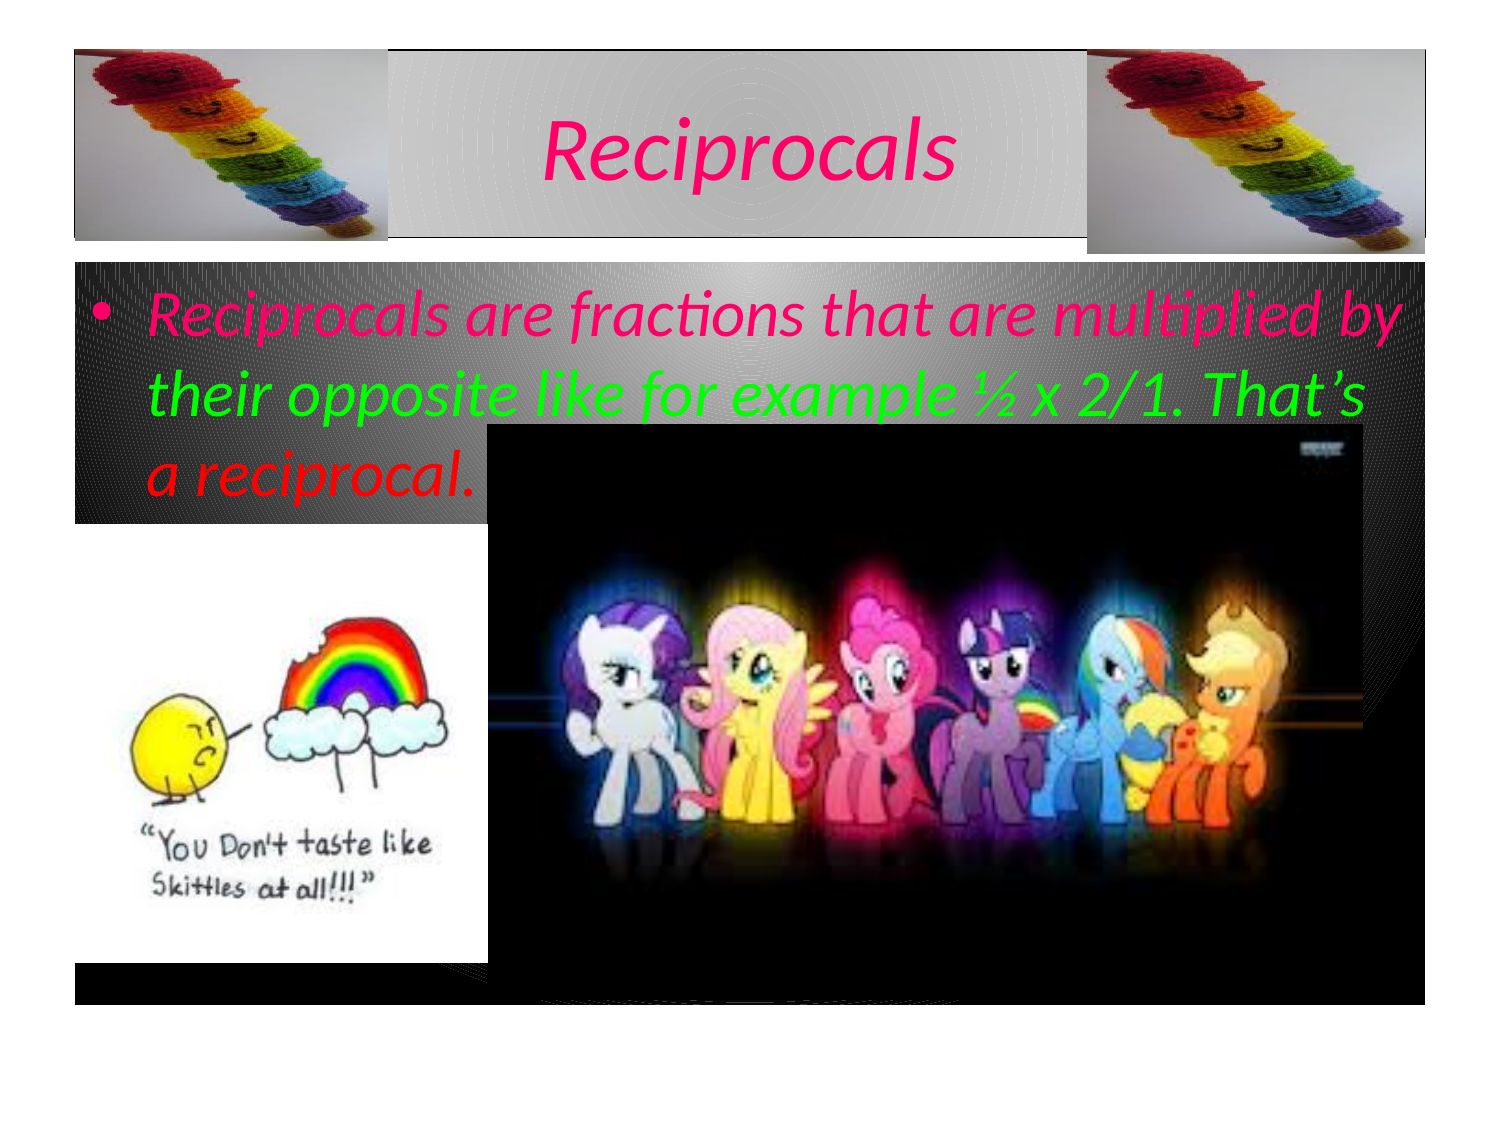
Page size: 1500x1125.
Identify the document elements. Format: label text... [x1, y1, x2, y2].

picture [74, 424, 1363, 1001]
picture [74, 49, 388, 241]
list Reciprocals are fractions that are multiplied by their opposite like for example ½ x 2/1. That’s a reciprocal. [75, 262, 1425, 1005]
picture [1087, 49, 1426, 254]
title Reciprocals [394, 49, 1086, 238]
